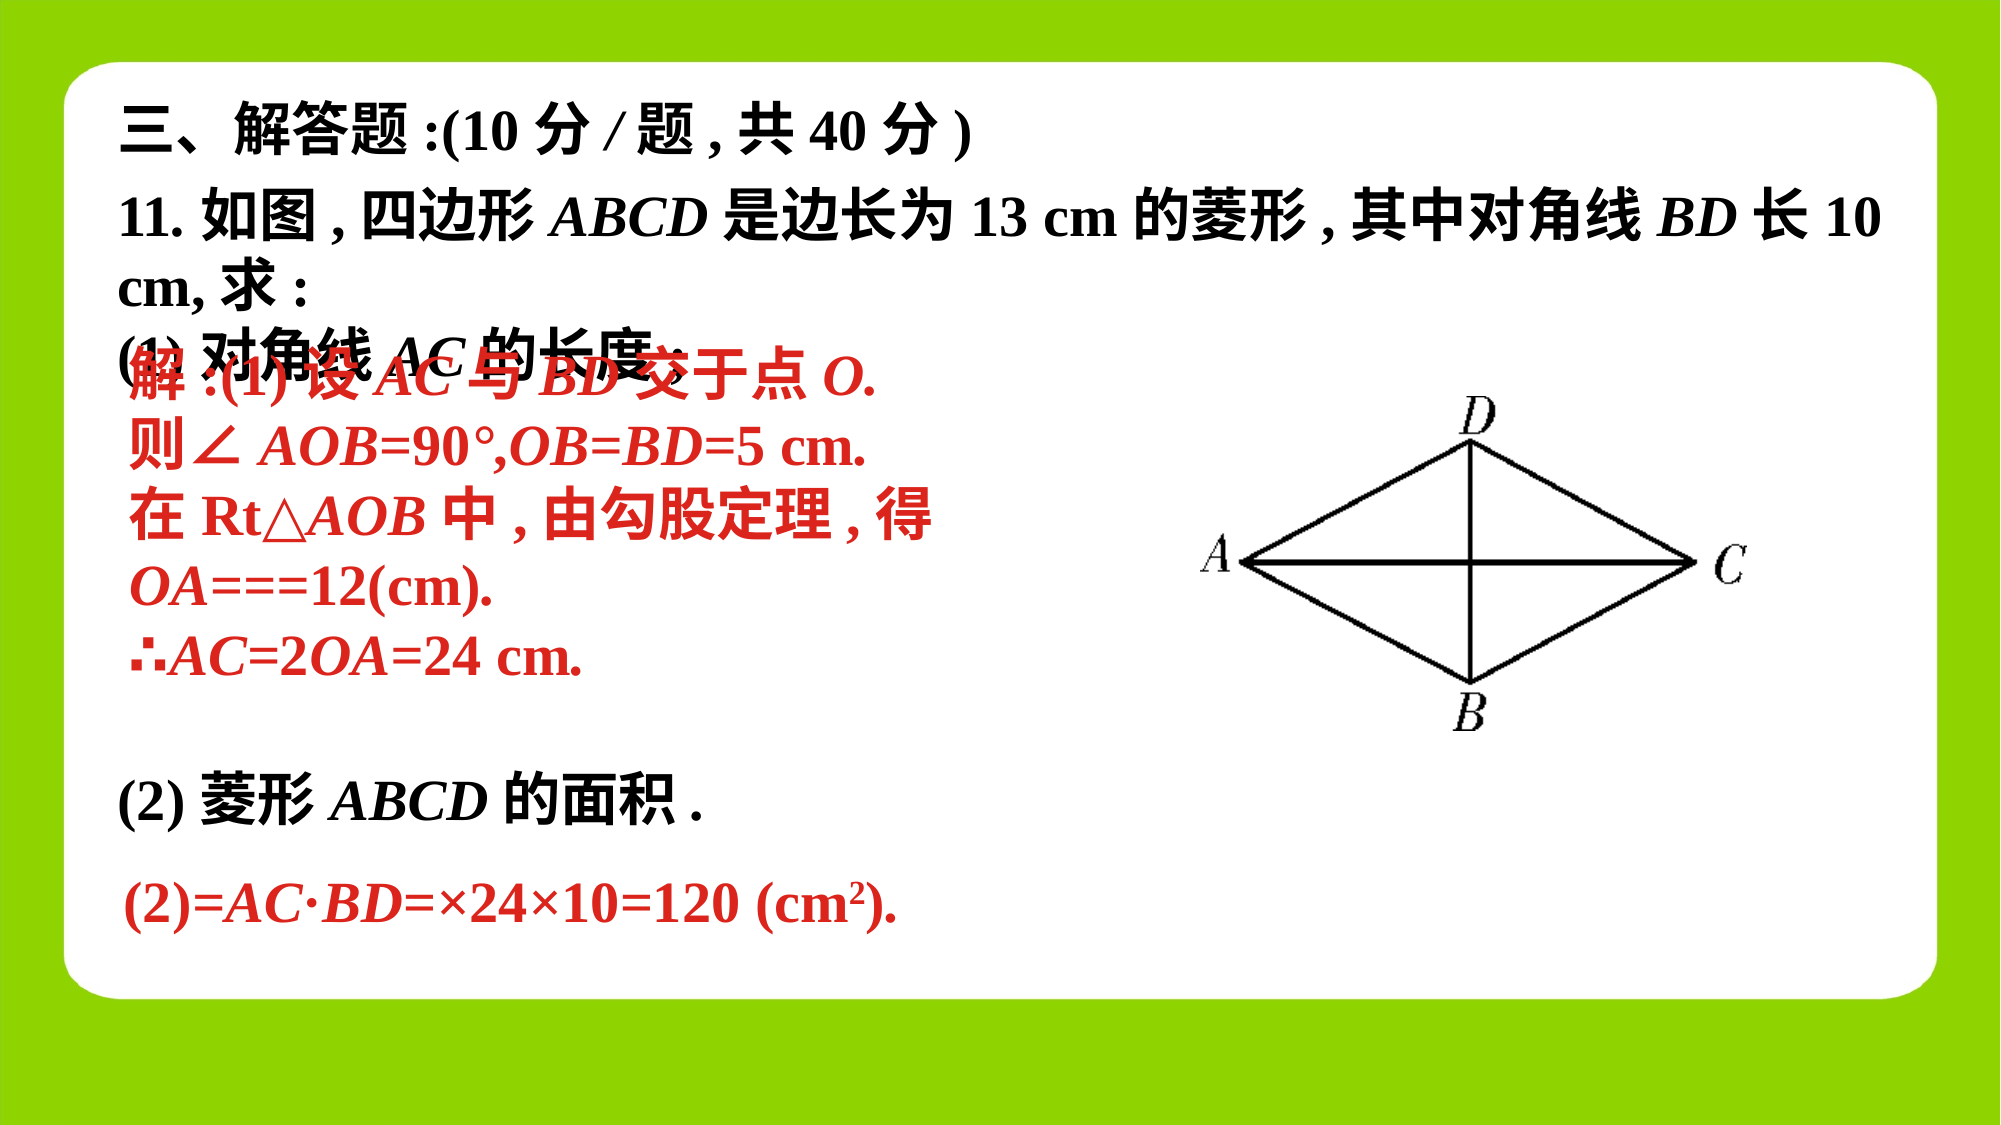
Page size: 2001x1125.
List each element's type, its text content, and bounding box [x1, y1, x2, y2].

picture [0, 0, 2001, 1125]
text_box 11.如图,四边形ABCD是边长为13 cm的菱形,其中对角线BD长10 cm,求: (1)对角线AC的长度; [102, 170, 1898, 396]
text_box 三、解答题:(10分/题,共40分) [102, 84, 1104, 170]
text_box (2)菱形ABCD的面积. [102, 755, 1105, 840]
